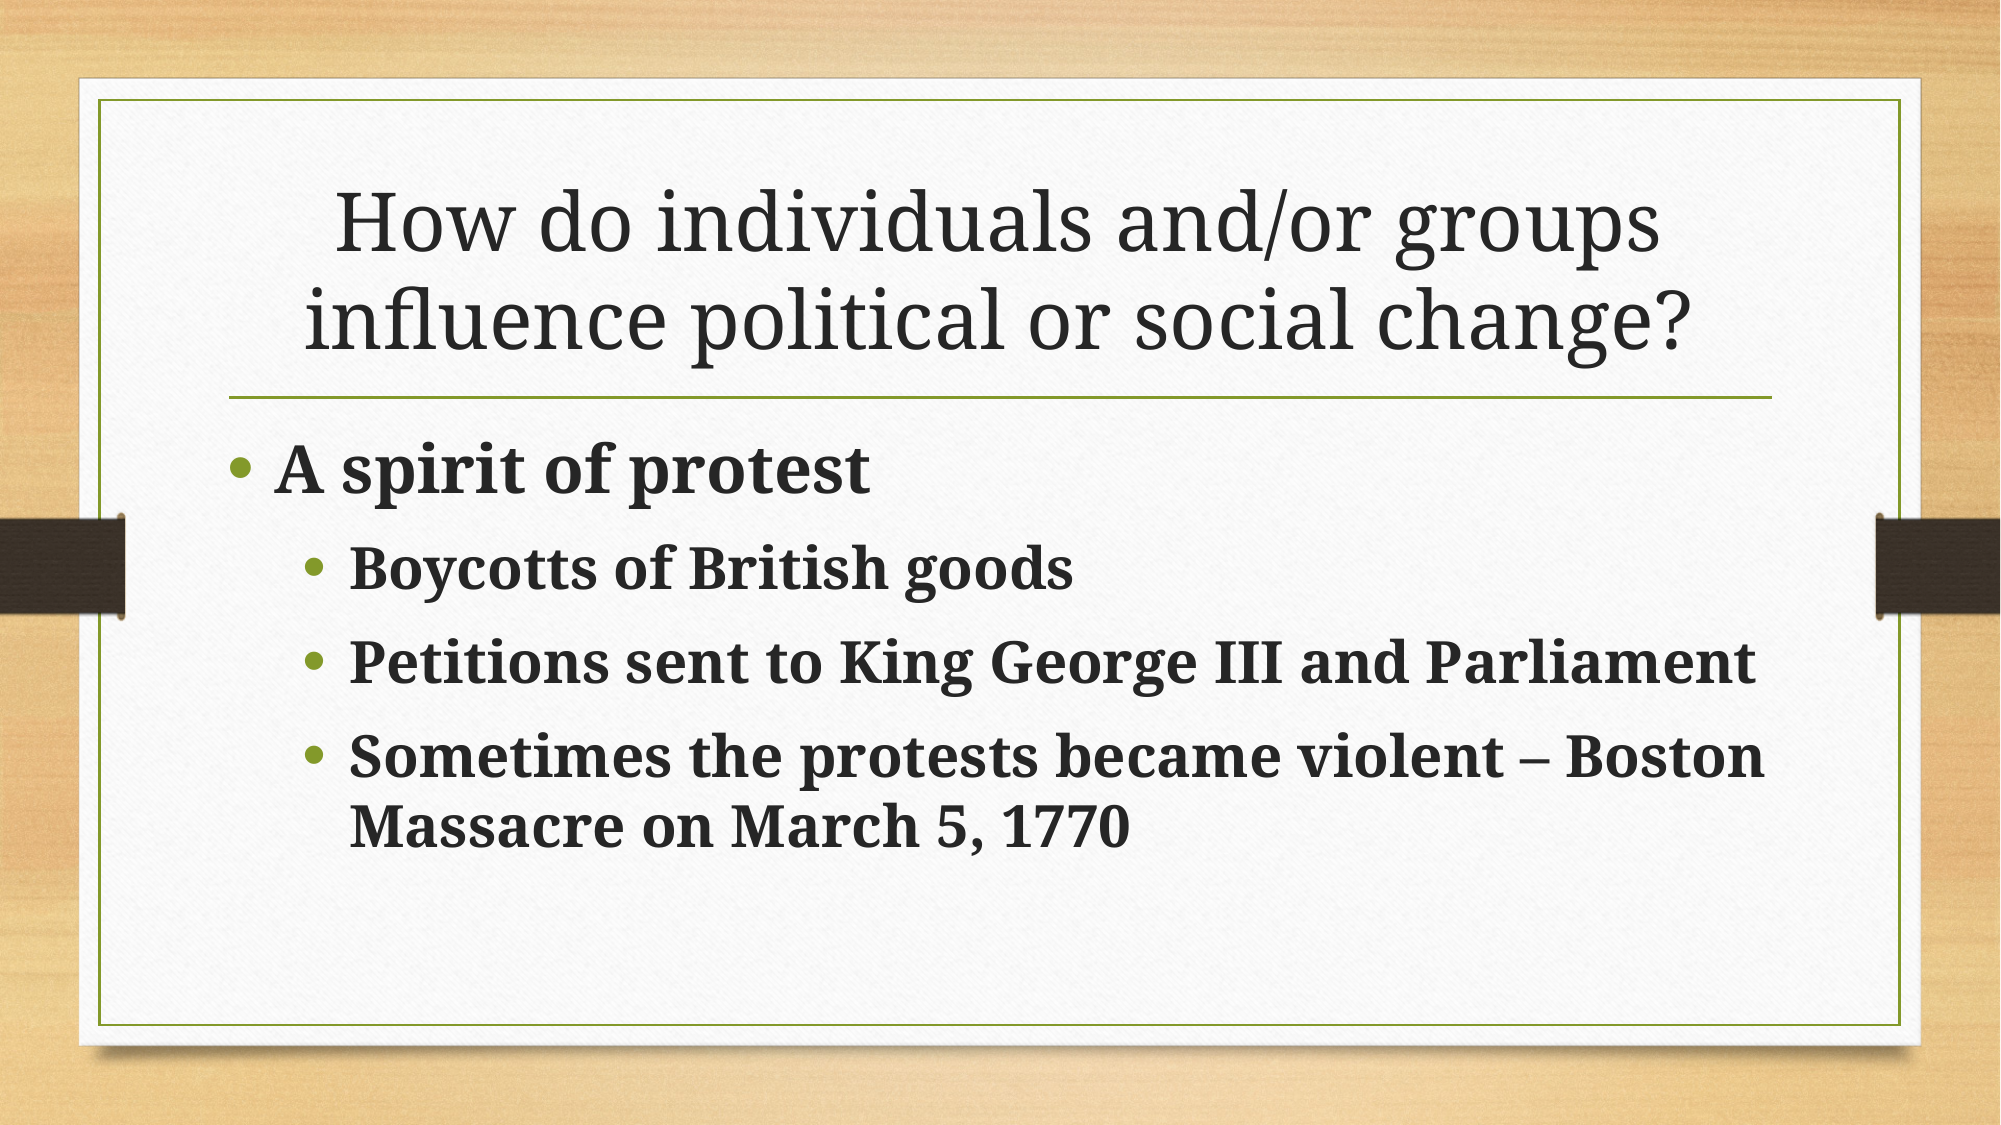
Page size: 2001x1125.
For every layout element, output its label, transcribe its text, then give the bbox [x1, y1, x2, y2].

list A spirit of protest Boycotts of British goods Petitions sent to King George III and Parliament Sometimes the protests became violent – Boston Massacre on March 5, 1770 [212, 419, 1788, 964]
title How do individuals and/or groups influence political or social change? [212, 161, 1788, 375]
picture [0, 0, 2001, 1125]
